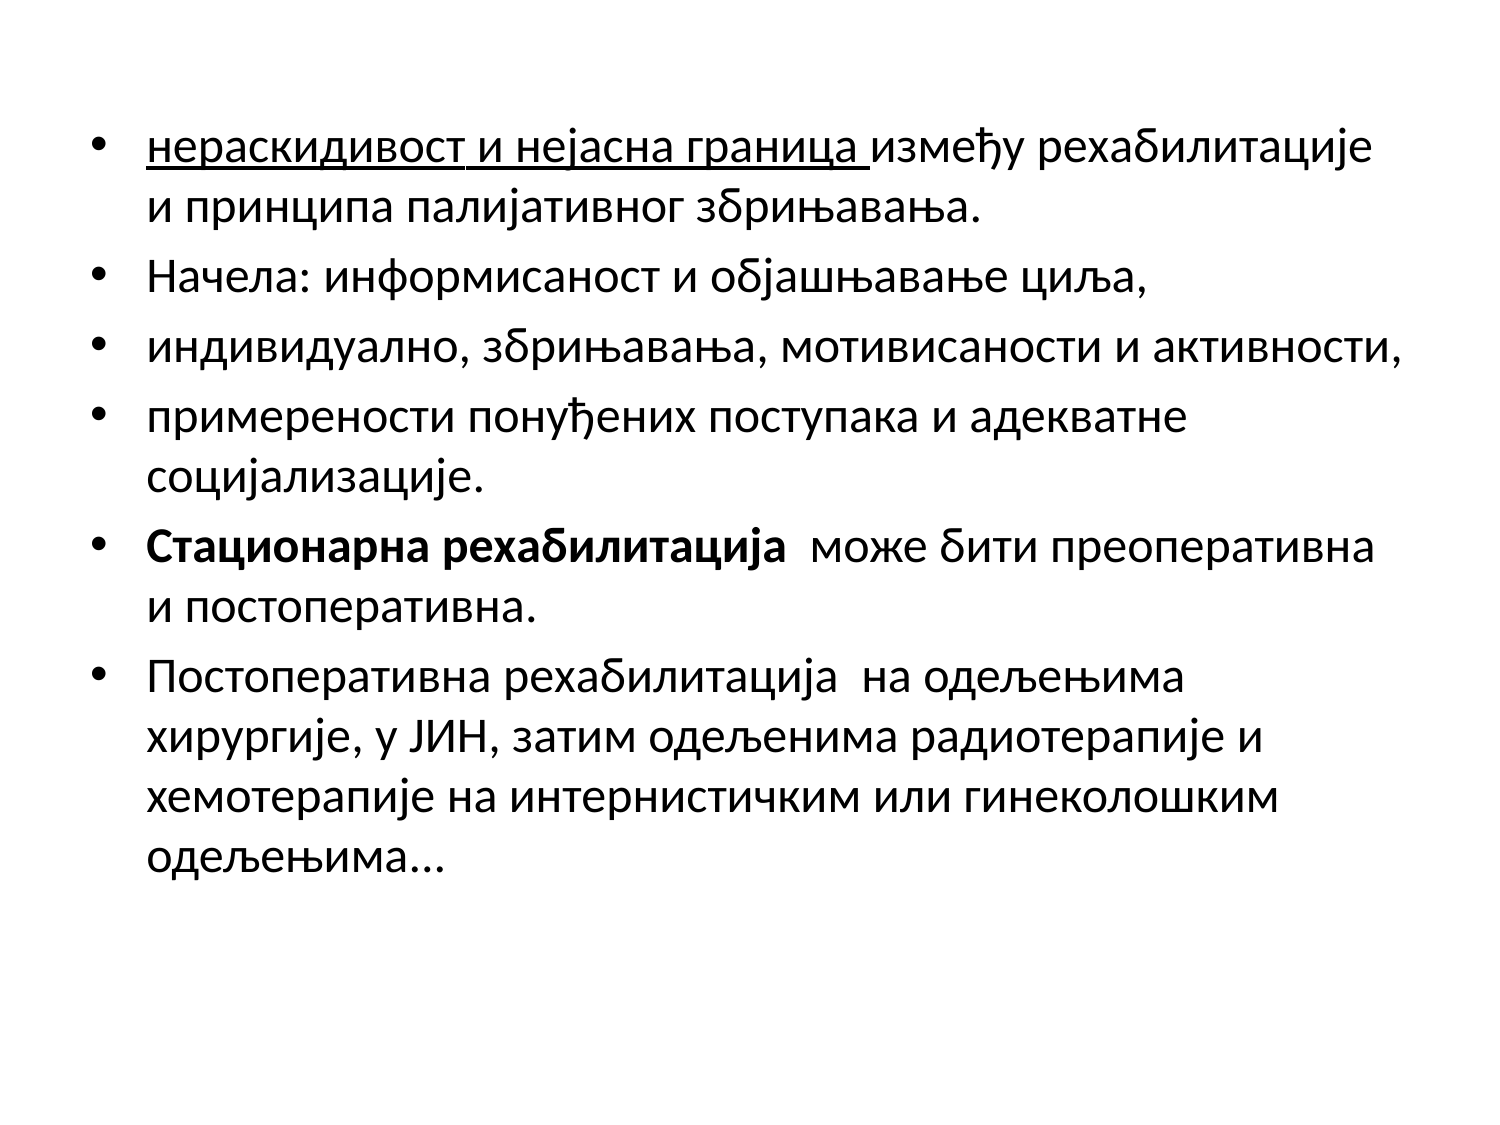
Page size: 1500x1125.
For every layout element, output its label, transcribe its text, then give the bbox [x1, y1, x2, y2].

list нераскидивост и нејасна граница између рехабилитације и принципа палијативног збрињавања. Начела: информисаност и објашњавање циља, индивидуално, збрињавања, мотивисаности и активности, примерености понуђених поступака и адекватне социјализације. Стационарна рехабилитација може бити преоперативна и постоперативна. Постоперативна рехабилитација на одељењима хирургије, у ЈИН, затим одељенима радиотерапије и хемотерапије на интернистичким или гинеколошким одељењима... [75, 105, 1425, 1005]
